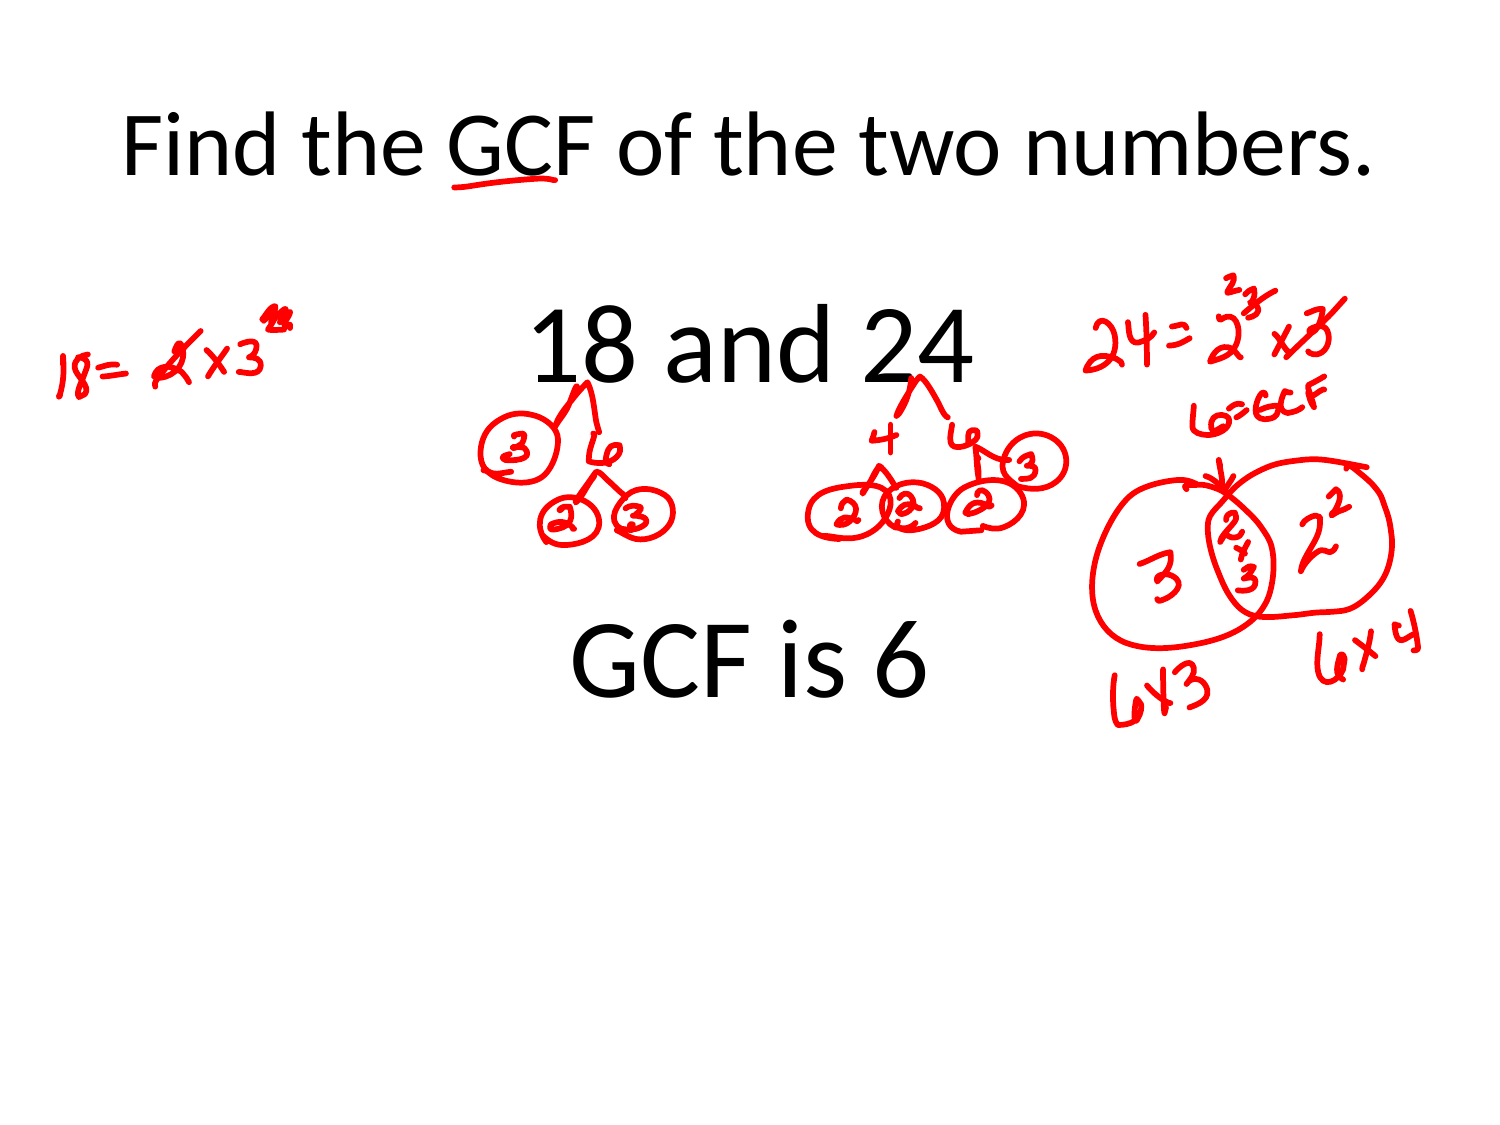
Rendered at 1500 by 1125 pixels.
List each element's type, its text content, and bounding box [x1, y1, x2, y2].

title Find the GCF of the two numbers. [74, 44, 1426, 233]
list 18 and 24 GCF is 6 [74, 262, 1426, 1006]
